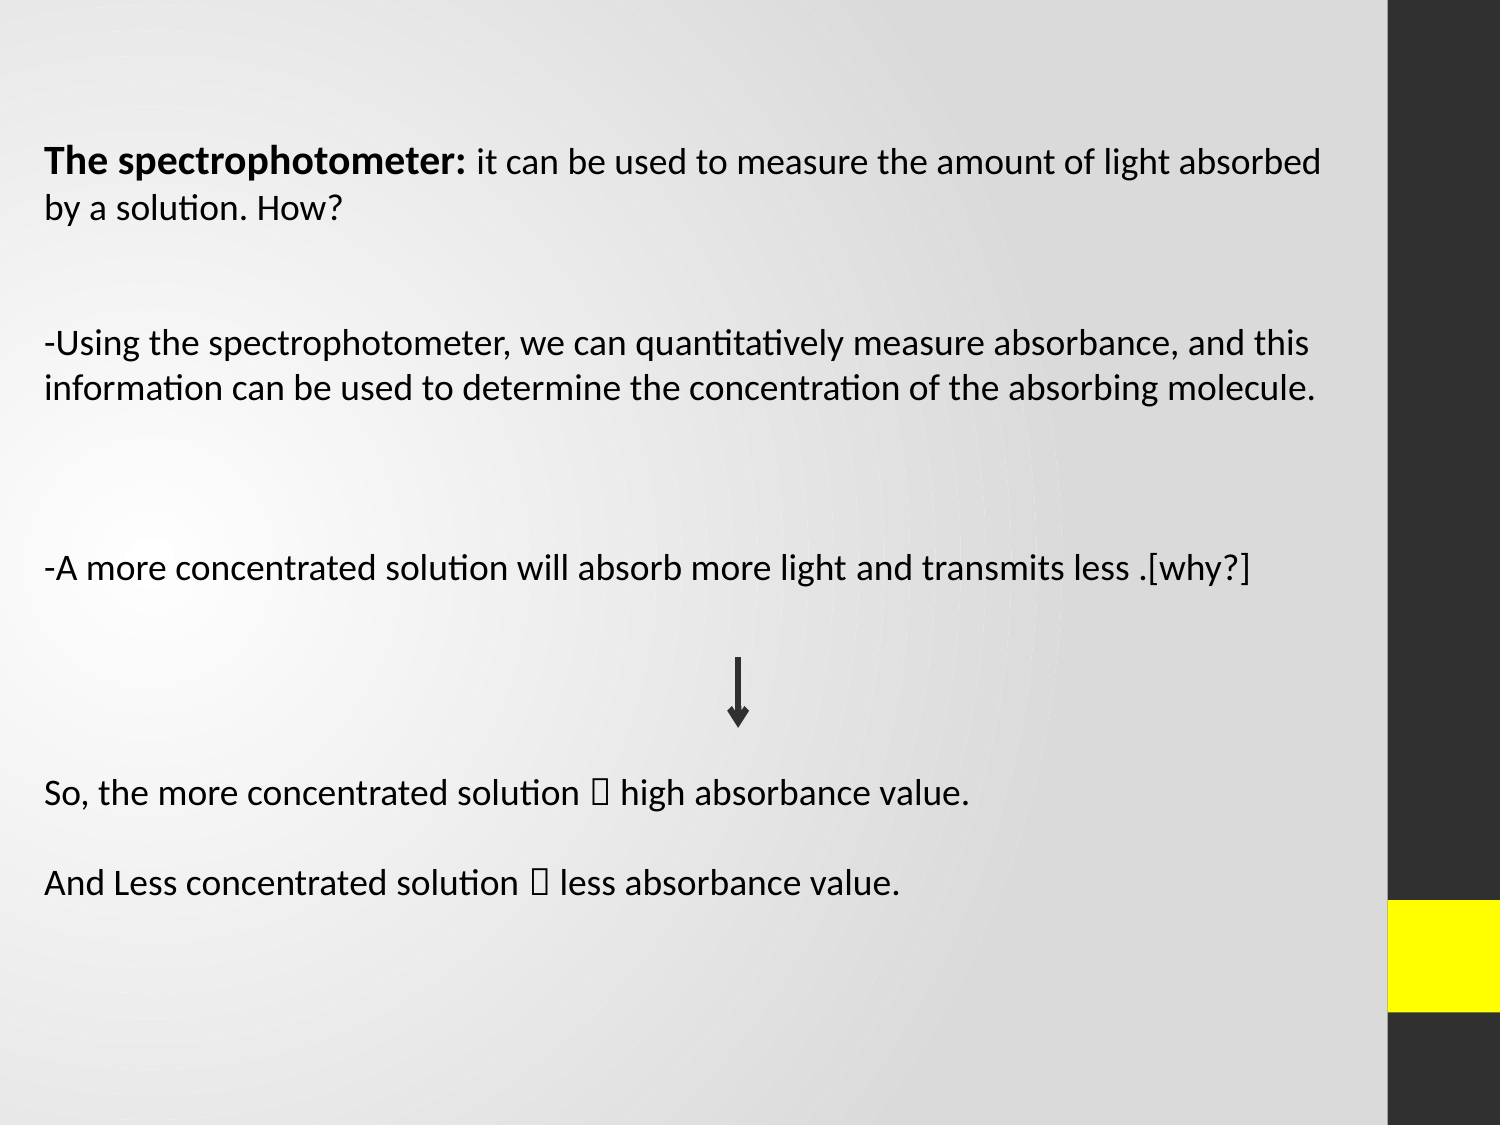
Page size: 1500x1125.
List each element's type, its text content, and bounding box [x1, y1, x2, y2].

text_box The spectrophotometer: it can be used to measure the amount of light absorbed by a solution. How? -Using the spectrophotometer, we can quantitatively measure absorbance, and this information can be used to determine the concentration of the absorbing molecule. -A more concentrated solution will absorb more light and transmits less .[why?] So, the more concentrated solution  high absorbance value. And Less concentrated solution  less absorbance value. [29, 125, 1365, 1125]
